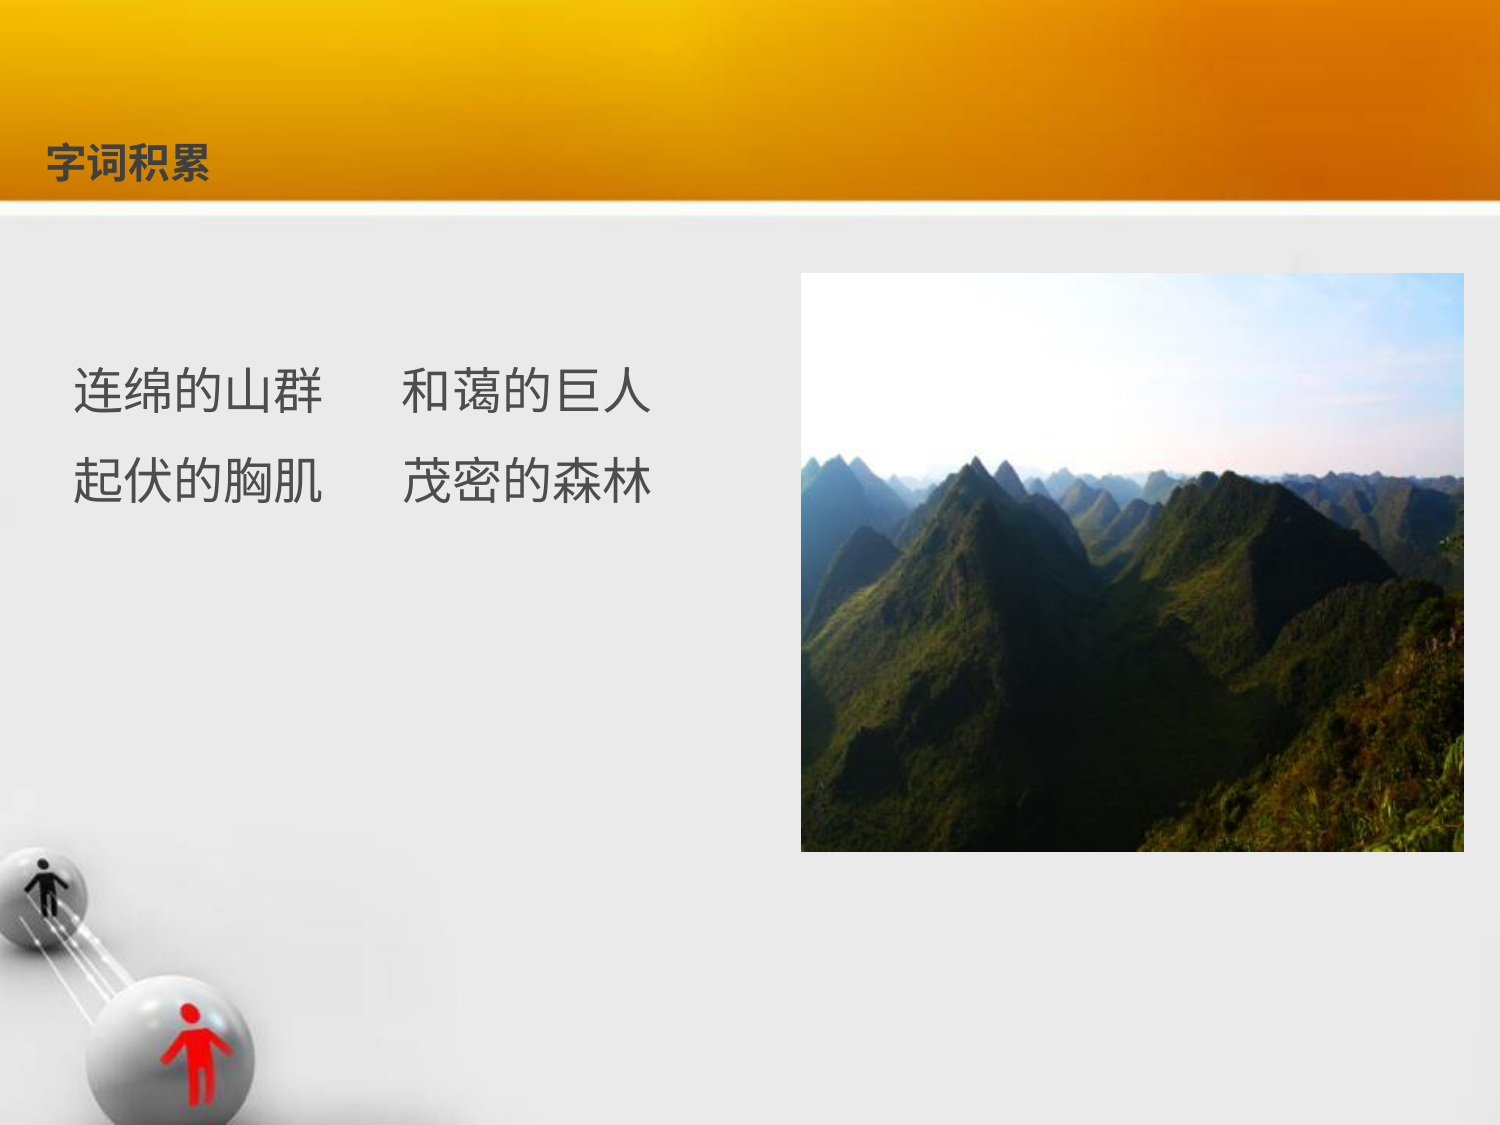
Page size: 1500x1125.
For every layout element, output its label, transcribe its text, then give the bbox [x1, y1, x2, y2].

text_box 连绵的山群 和蔼的巨人 起伏的胸肌 茂密的森林 [58, 321, 781, 517]
text_box 字词积累 [30, 129, 228, 195]
picture [0, 0, 1500, 1125]
